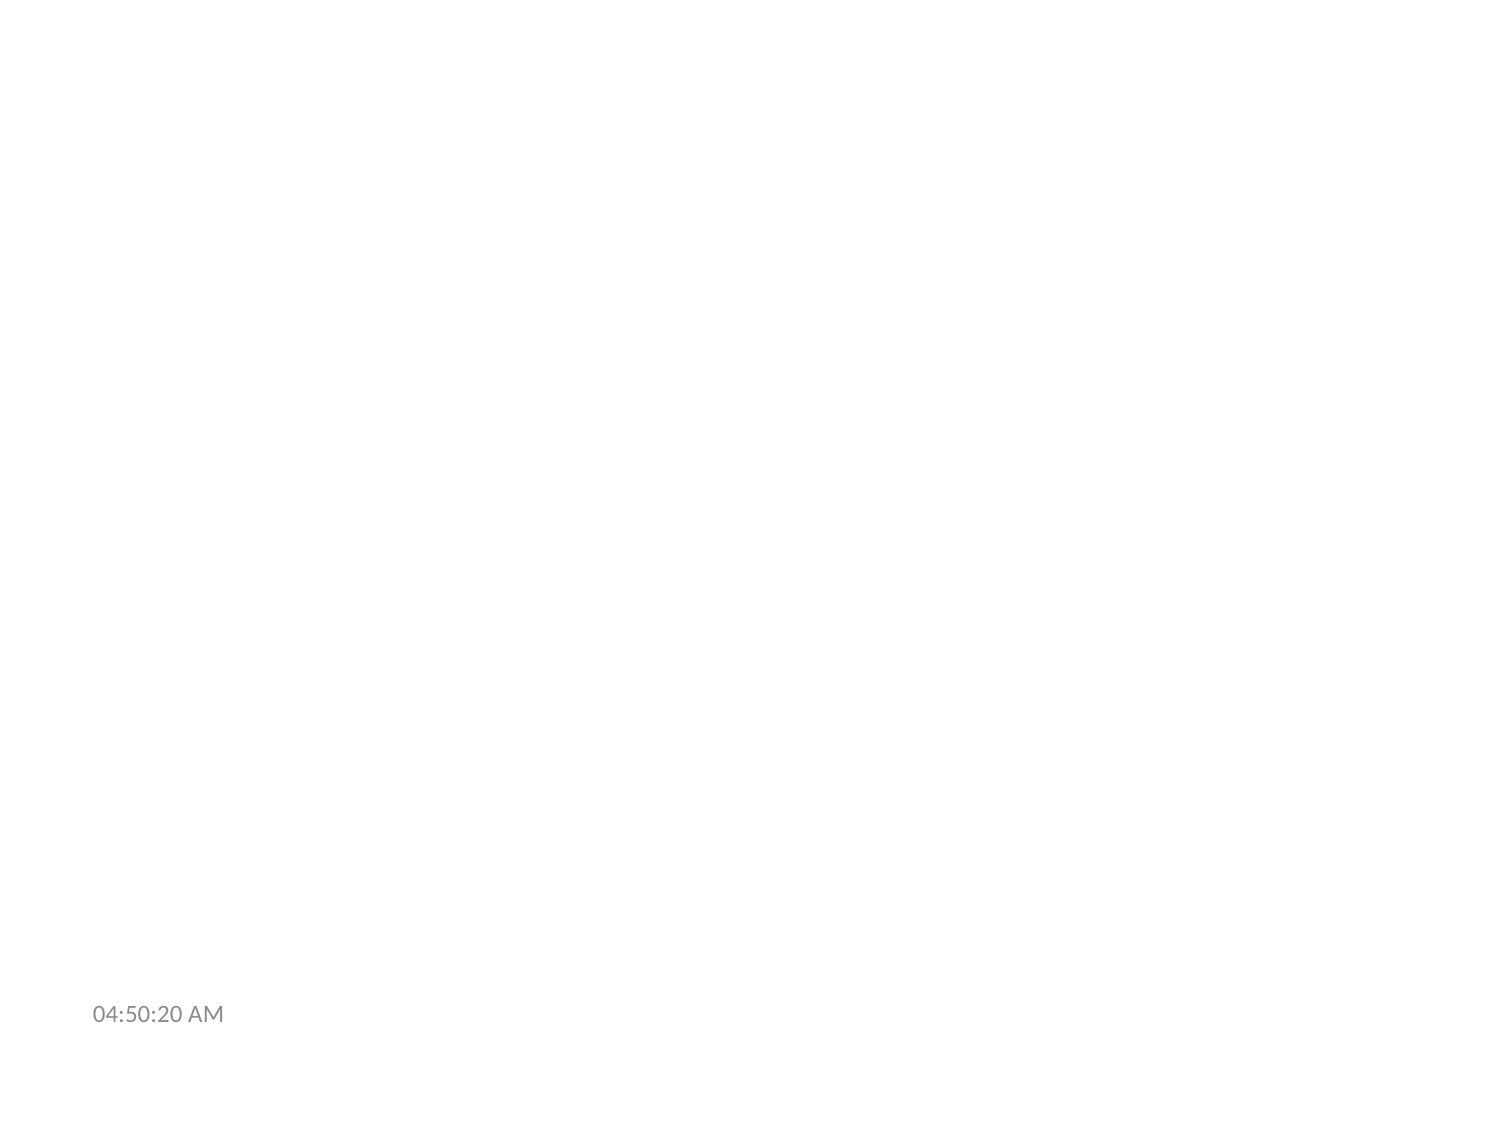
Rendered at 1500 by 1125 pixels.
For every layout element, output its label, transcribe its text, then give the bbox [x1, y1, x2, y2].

text_box 3:35:09 PM [77, 982, 428, 1043]
